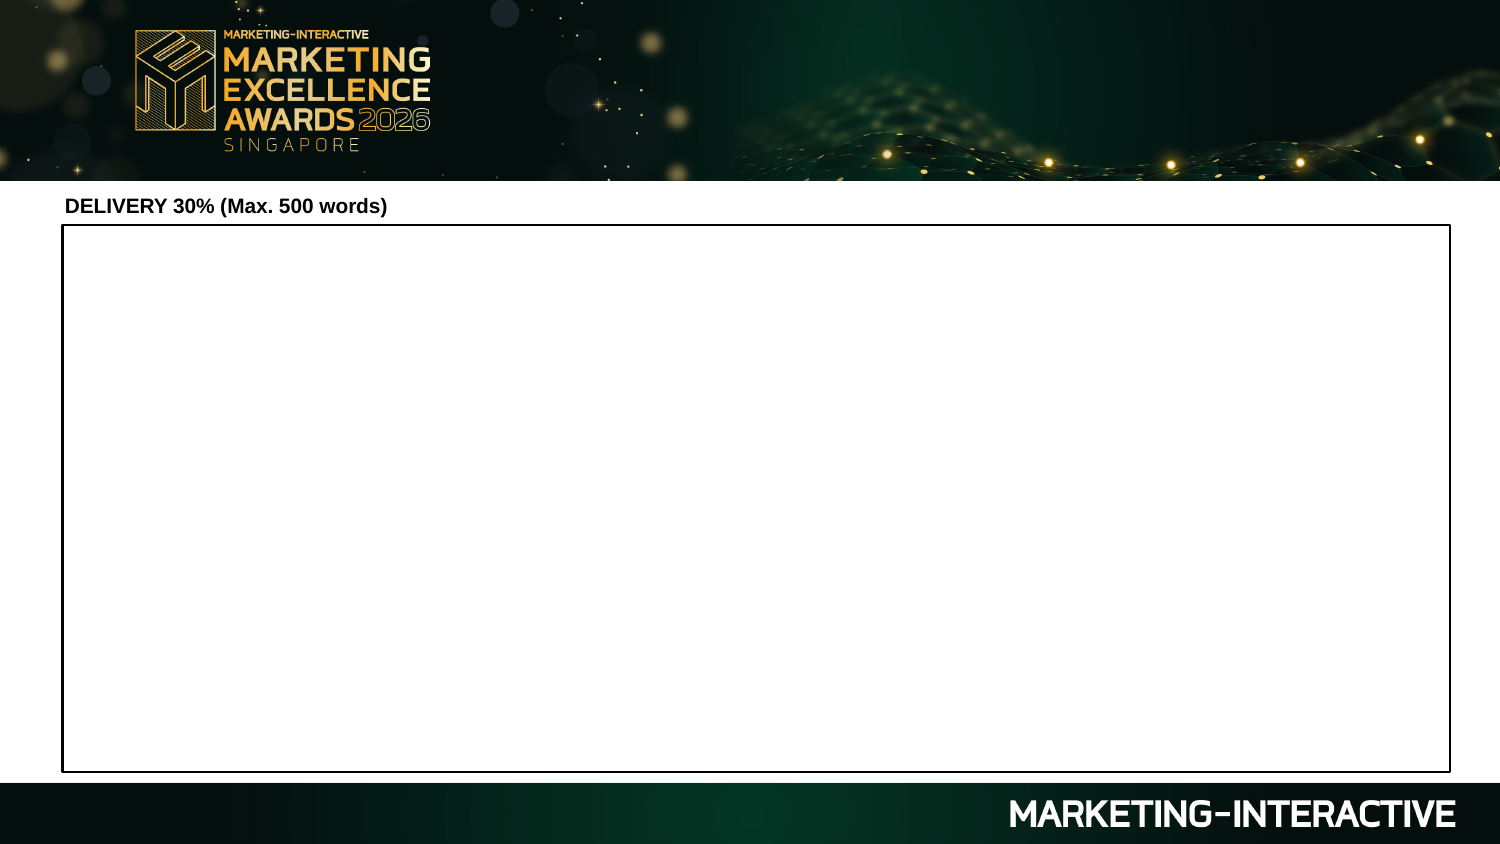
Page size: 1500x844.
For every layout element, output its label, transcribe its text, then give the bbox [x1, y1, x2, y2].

picture [0, 0, 1500, 844]
text_box DELIVERY 30% (Max. 500 words) [49, 182, 1463, 226]
text_box [60, 223, 1452, 774]
